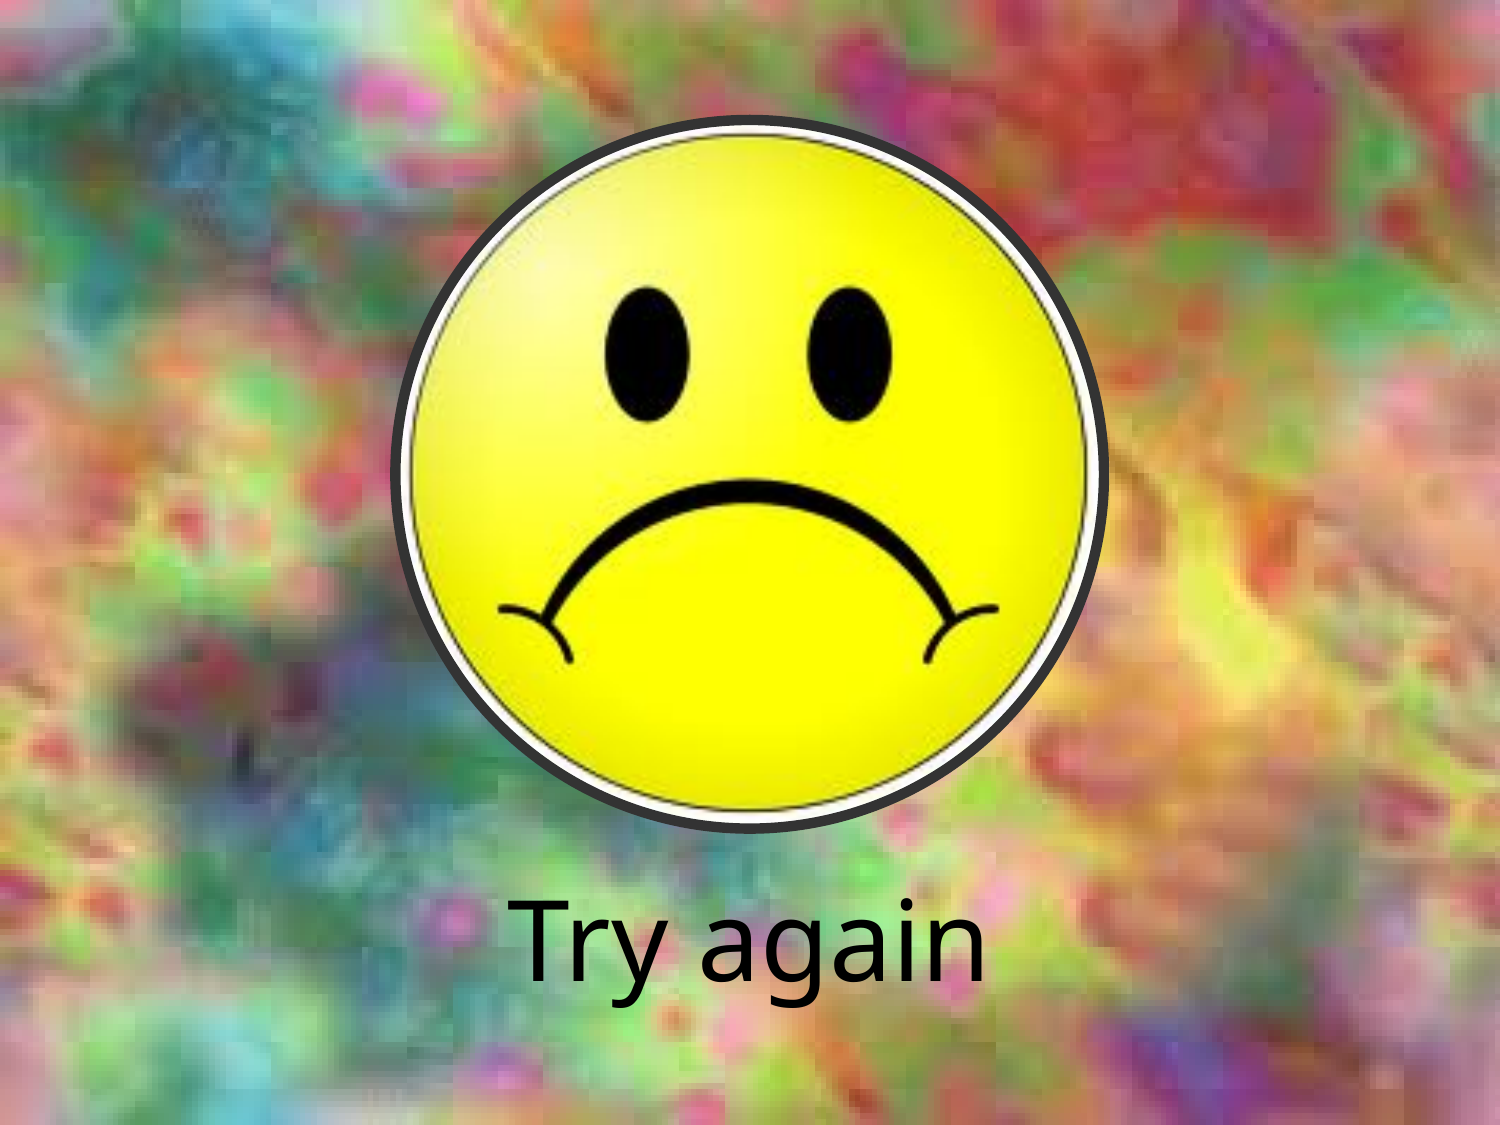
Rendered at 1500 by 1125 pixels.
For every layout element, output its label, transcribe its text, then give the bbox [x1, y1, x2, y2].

picture [0, 0, 1500, 1125]
text_box Try again [492, 862, 1007, 1012]
